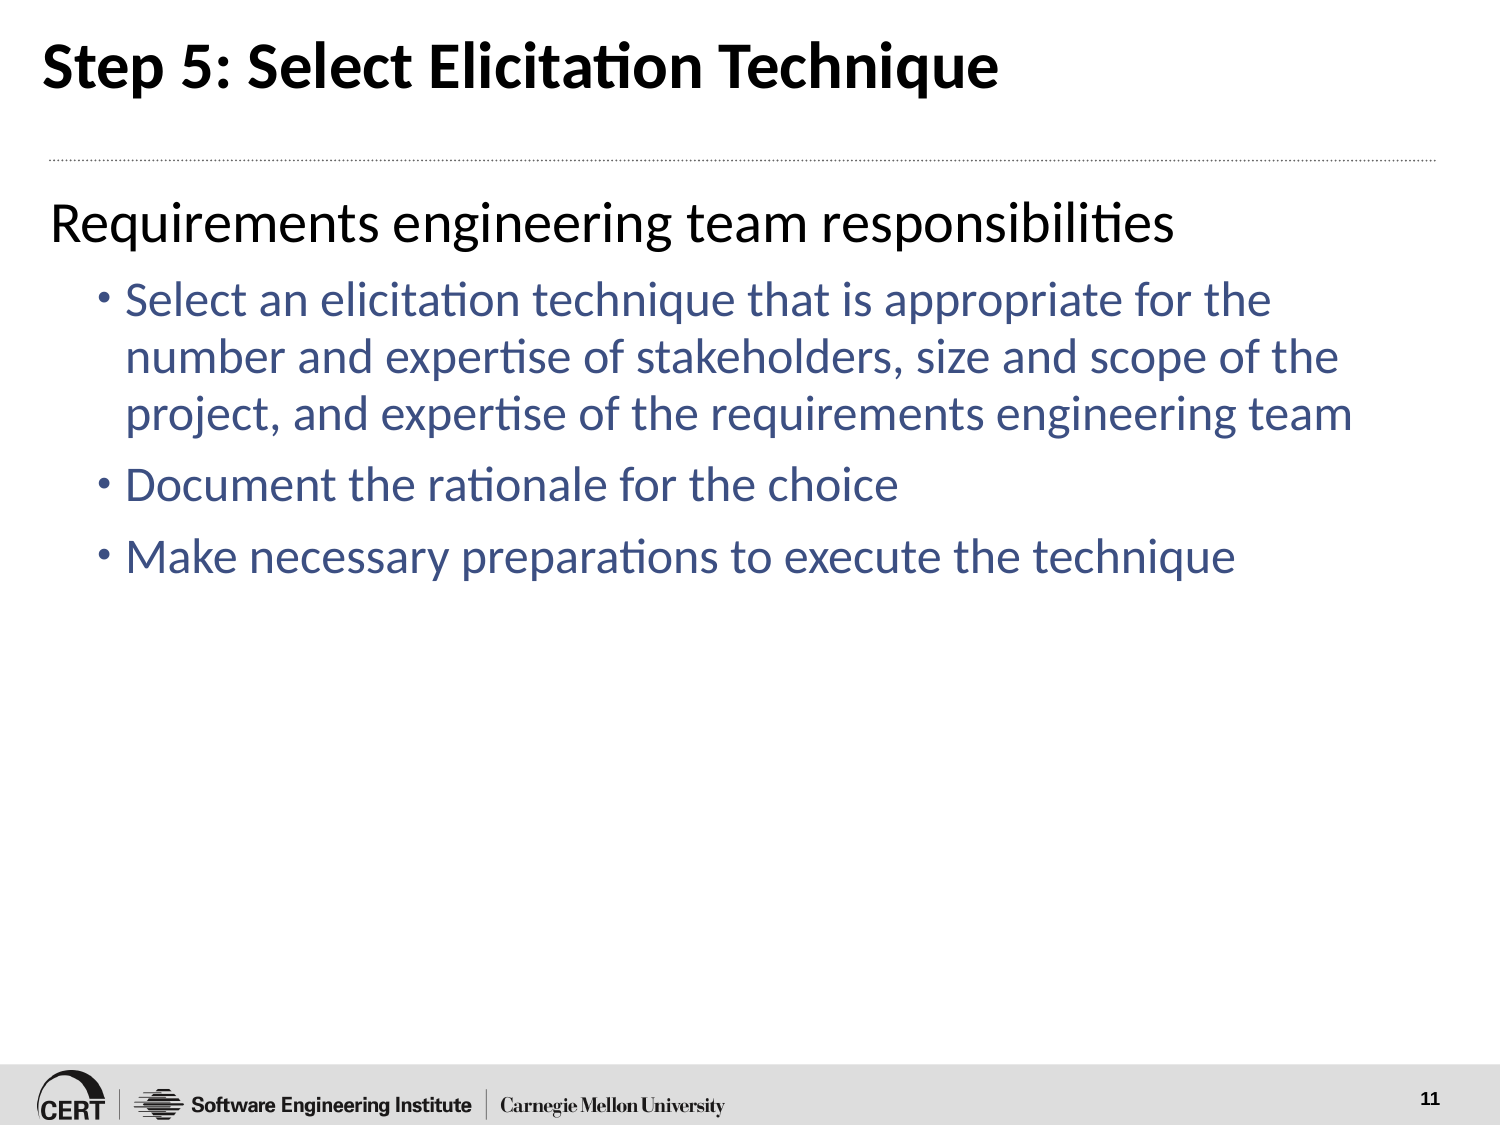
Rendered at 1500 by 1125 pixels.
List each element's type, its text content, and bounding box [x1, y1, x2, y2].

title Step 5: Select Elicitation Technique [42, 37, 1434, 155]
picture [37, 1069, 725, 1122]
list Requirements engineering team responsibilities Select an elicitation technique that is appropriate for the number and expertise of stakeholders, size and scope of the project, and expertise of the requirements engineering team Document the rationale for the choice Make necessary preparations to execute the technique [49, 187, 1438, 1001]
